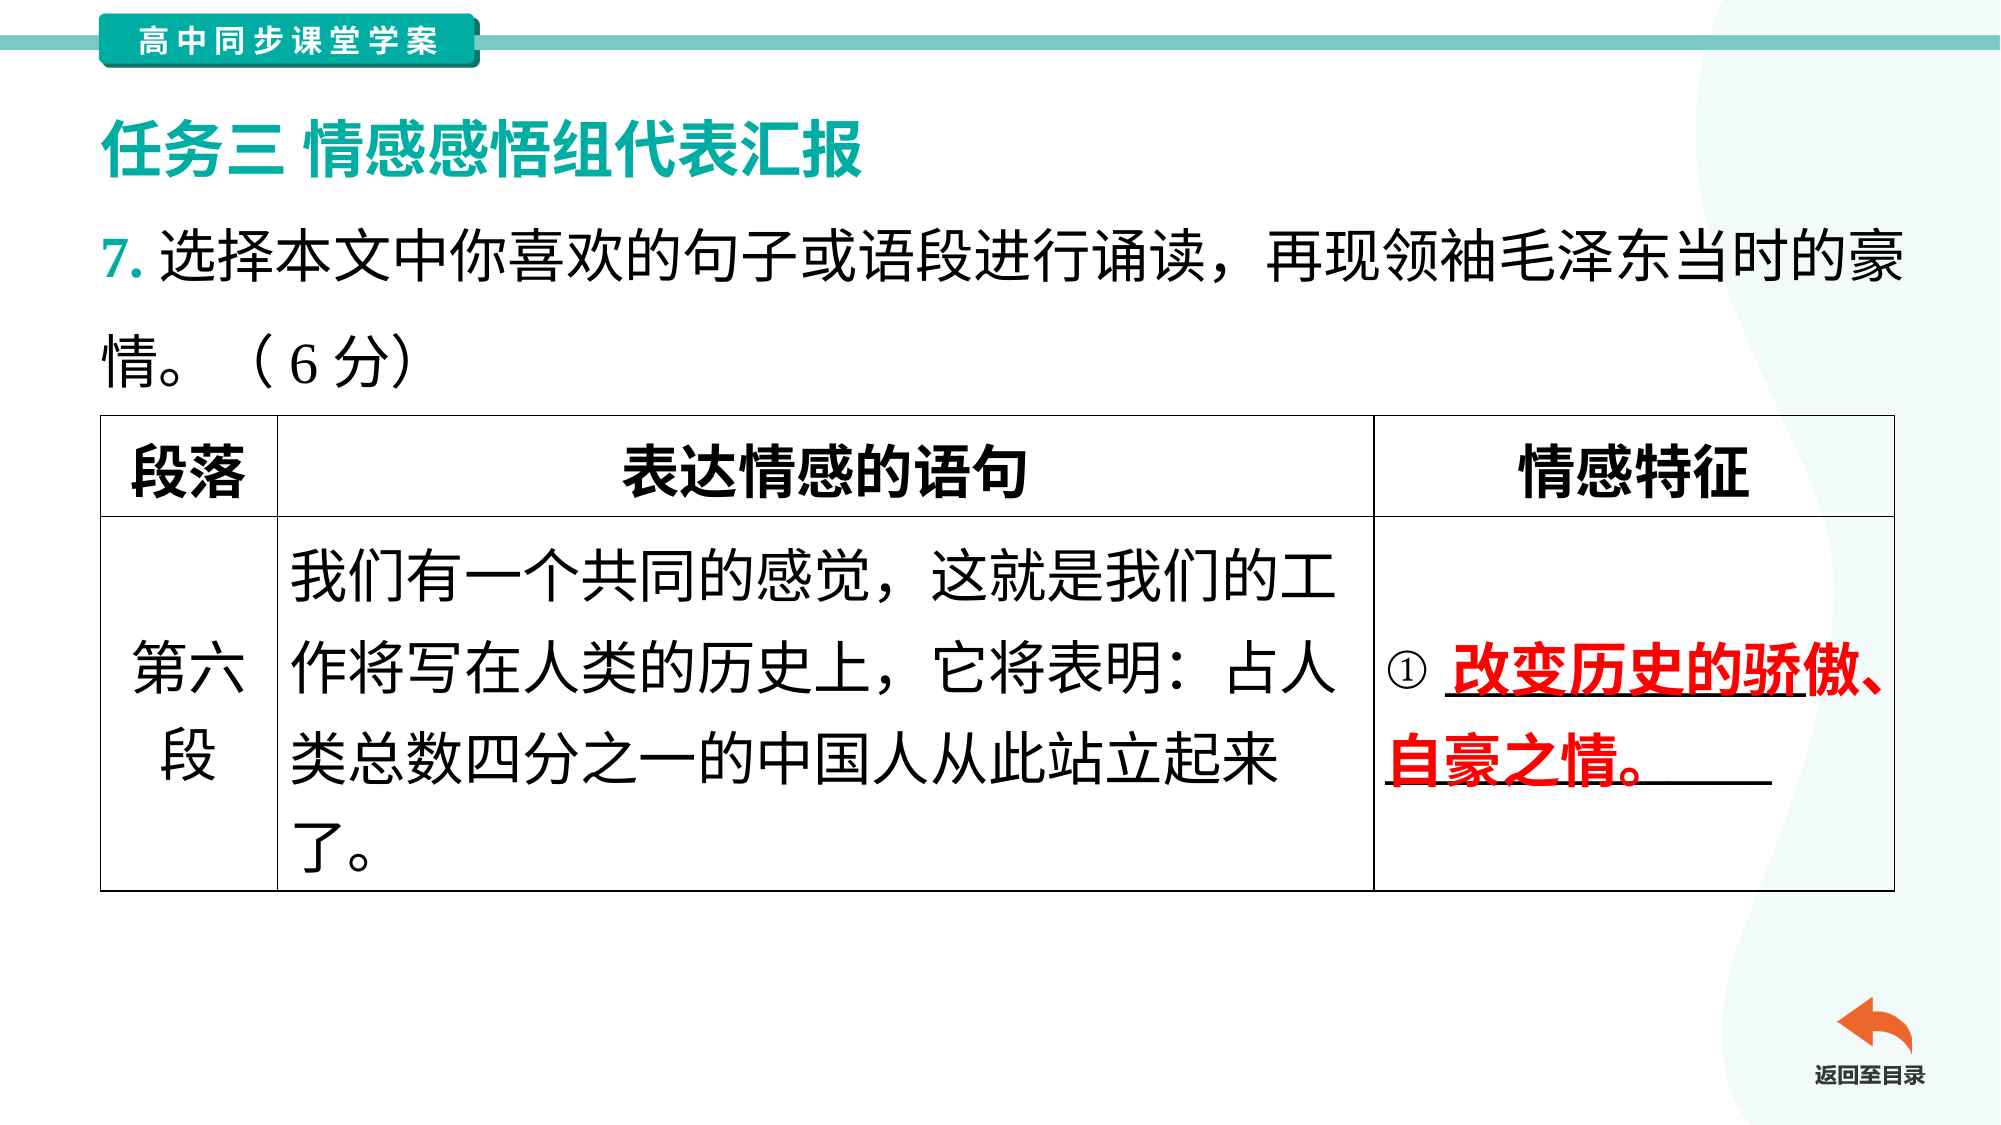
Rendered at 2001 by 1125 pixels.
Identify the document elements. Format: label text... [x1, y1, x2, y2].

text_box 任务三 情感感悟组代表汇报 [100, 76, 1899, 182]
text_box 7.选择本文中你喜欢的句子或语段进行诵读，再现领袖毛泽东当时的豪 情。（6分） [100, 182, 1899, 396]
table_header 情感特征 [1375, 416, 1894, 516]
text_box 改变历史的骄傲、自豪之情。 [1385, 612, 1886, 795]
table_header 表达情感的语句 [278, 416, 1373, 516]
table_cell ① ______________ _______________ [1375, 517, 1894, 890]
table_cell 我们有一个共同的感觉，这就是我们的工 作将写在人类的历史上，它将表明：占人 类总数四分之一的中国人从此站立起来 了。 [278, 517, 1373, 890]
picture [0, 0, 2000, 1125]
table_cell 第六 段 [101, 517, 277, 890]
table_header 段落 [101, 416, 277, 516]
